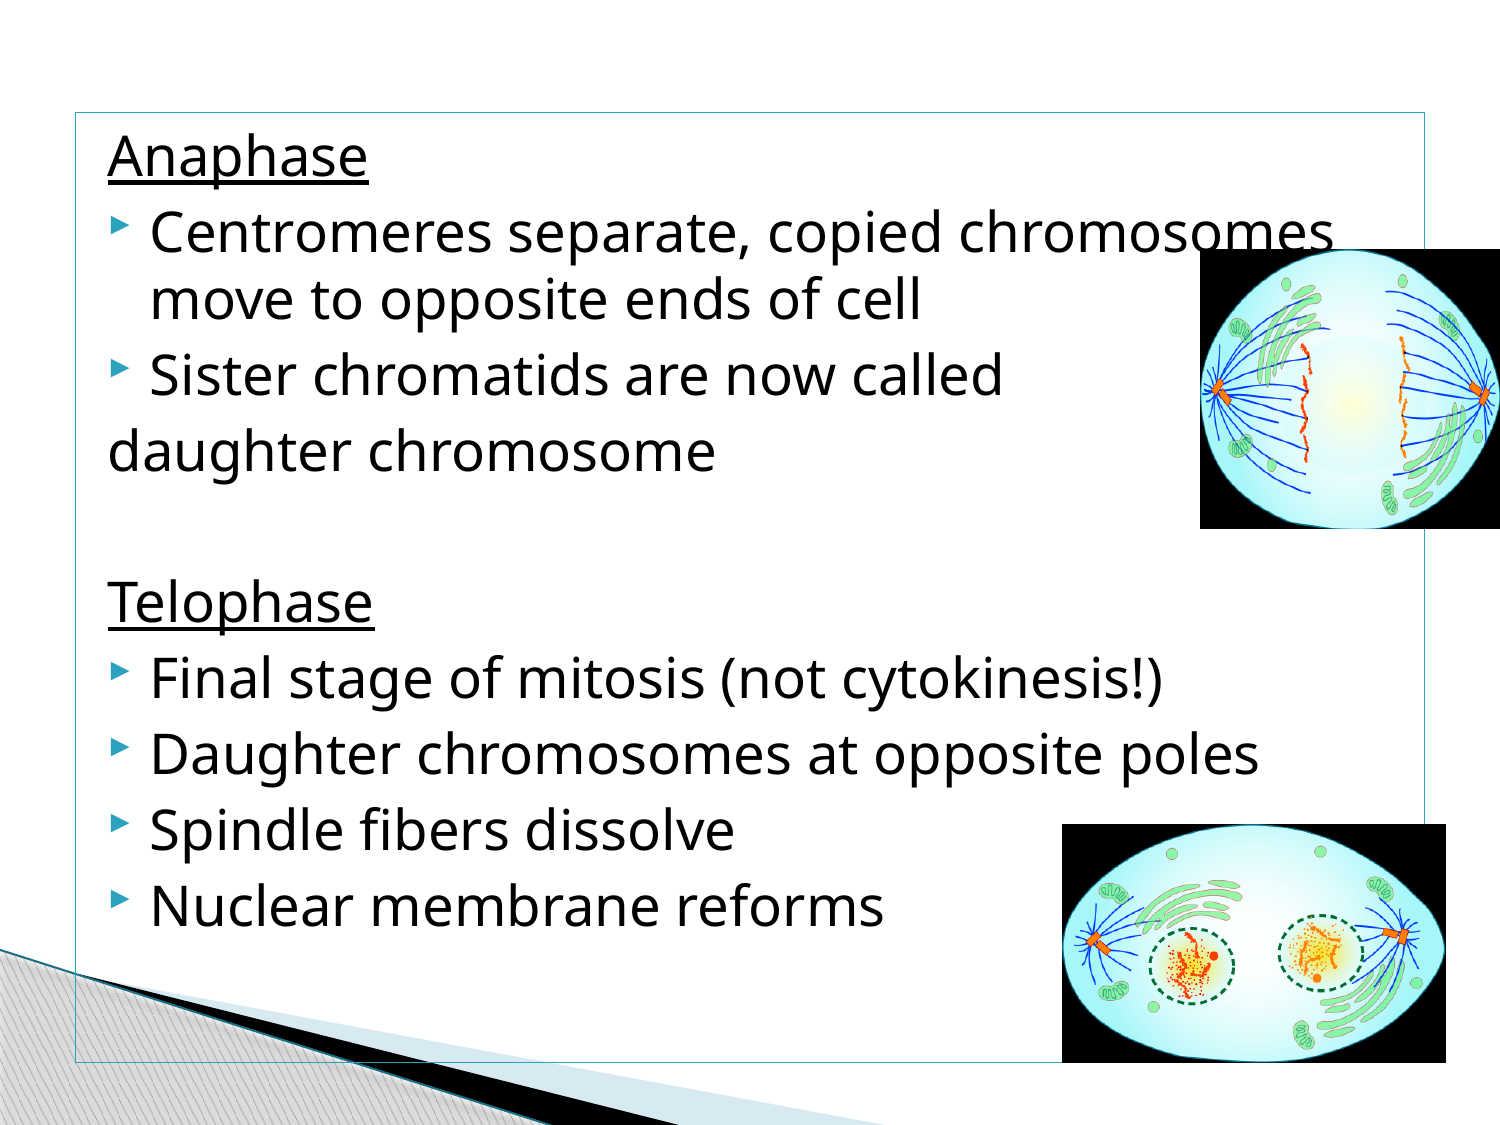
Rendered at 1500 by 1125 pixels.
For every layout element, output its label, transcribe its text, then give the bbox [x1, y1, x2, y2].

picture [1384, 413, 1500, 530]
list Anaphase Centromeres separate, copied chromosomes move to opposite ends of cell Sister chromatids are now called daughter chromosome Telophase Final stage of mitosis (not cytokinesis!) Daughter chromosomes at opposite poles Spindle fibers dissolve Nuclear membrane reforms [75, 112, 1425, 1063]
picture [1199, 249, 1500, 530]
picture [1062, 824, 1446, 1063]
